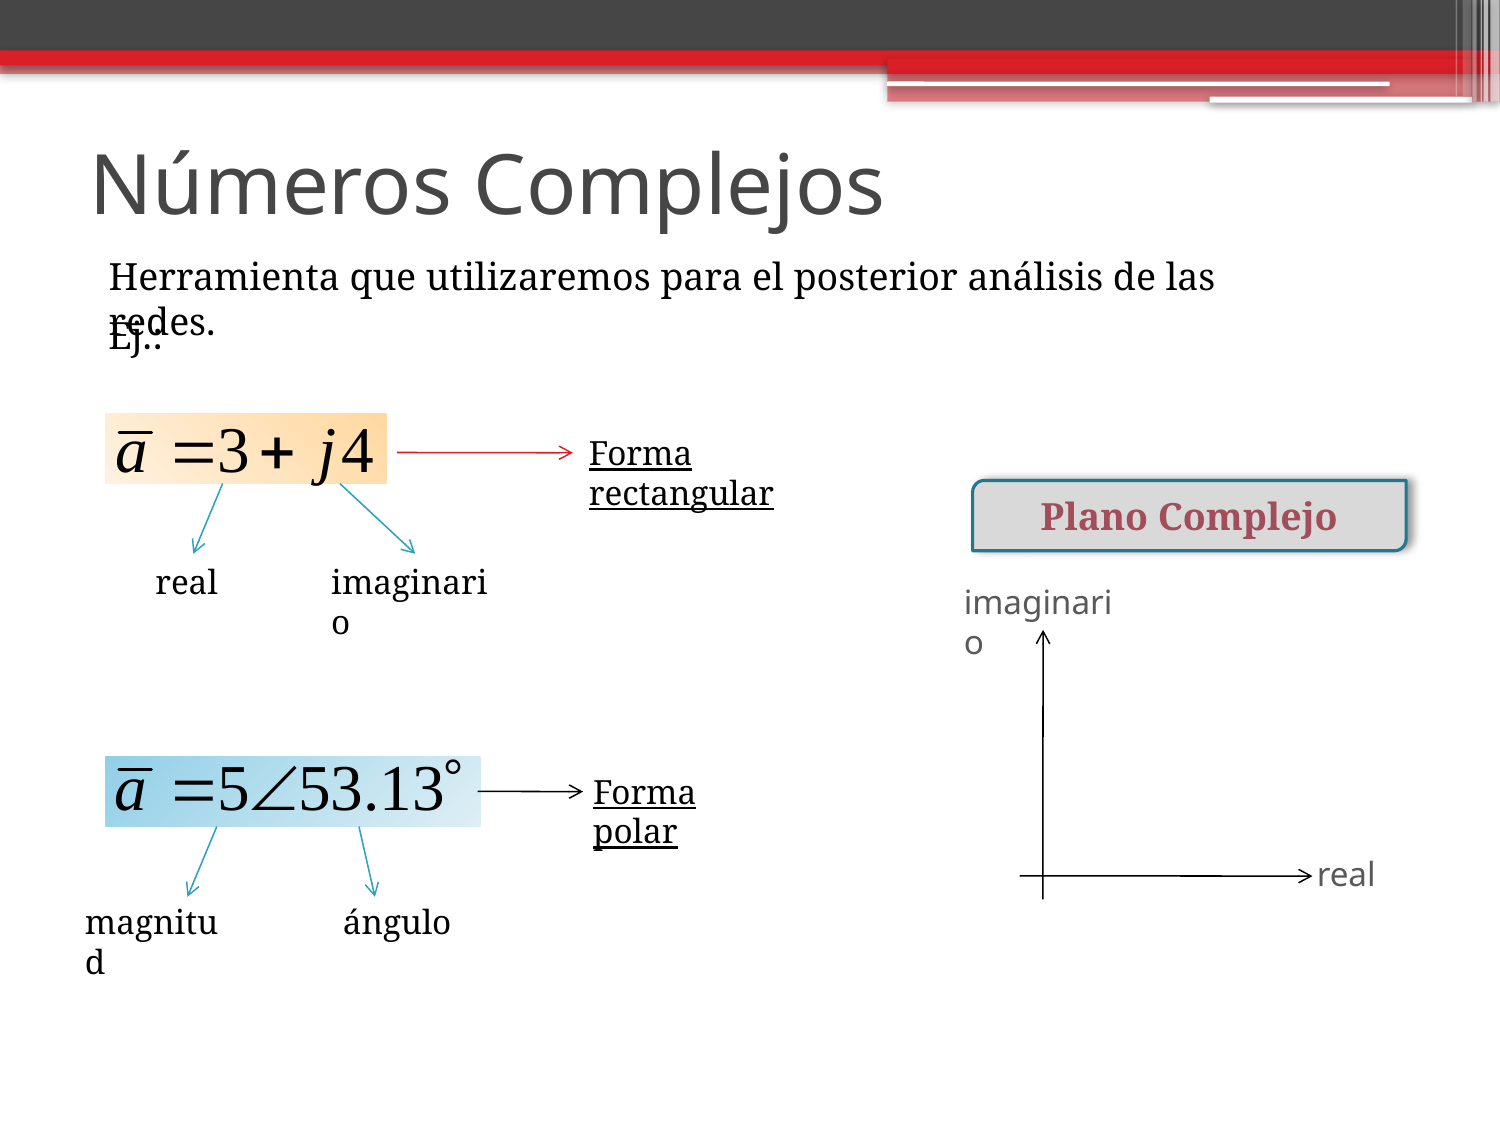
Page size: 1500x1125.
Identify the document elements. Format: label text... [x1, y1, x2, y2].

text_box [166, 846, 238, 877]
text_box Plano Complejo [971, 478, 1408, 553]
text_box ángulo [328, 893, 526, 949]
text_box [104, 749, 481, 827]
text_box Forma rectangular [574, 424, 891, 520]
text_box Herramienta que utilizaremos para el posterior análisis de las redes. [93, 246, 1289, 351]
text_box Ej.: [93, 304, 258, 365]
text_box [172, 503, 244, 534]
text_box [331, 853, 403, 870]
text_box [948, 573, 1408, 902]
title Números Complejos [75, 93, 1425, 270]
text_box Forma polar [578, 763, 801, 858]
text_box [339, 483, 416, 555]
text_box imaginario [316, 553, 515, 649]
text_box magnitud [70, 893, 245, 989]
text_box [105, 412, 383, 501]
text_box real [140, 553, 246, 609]
